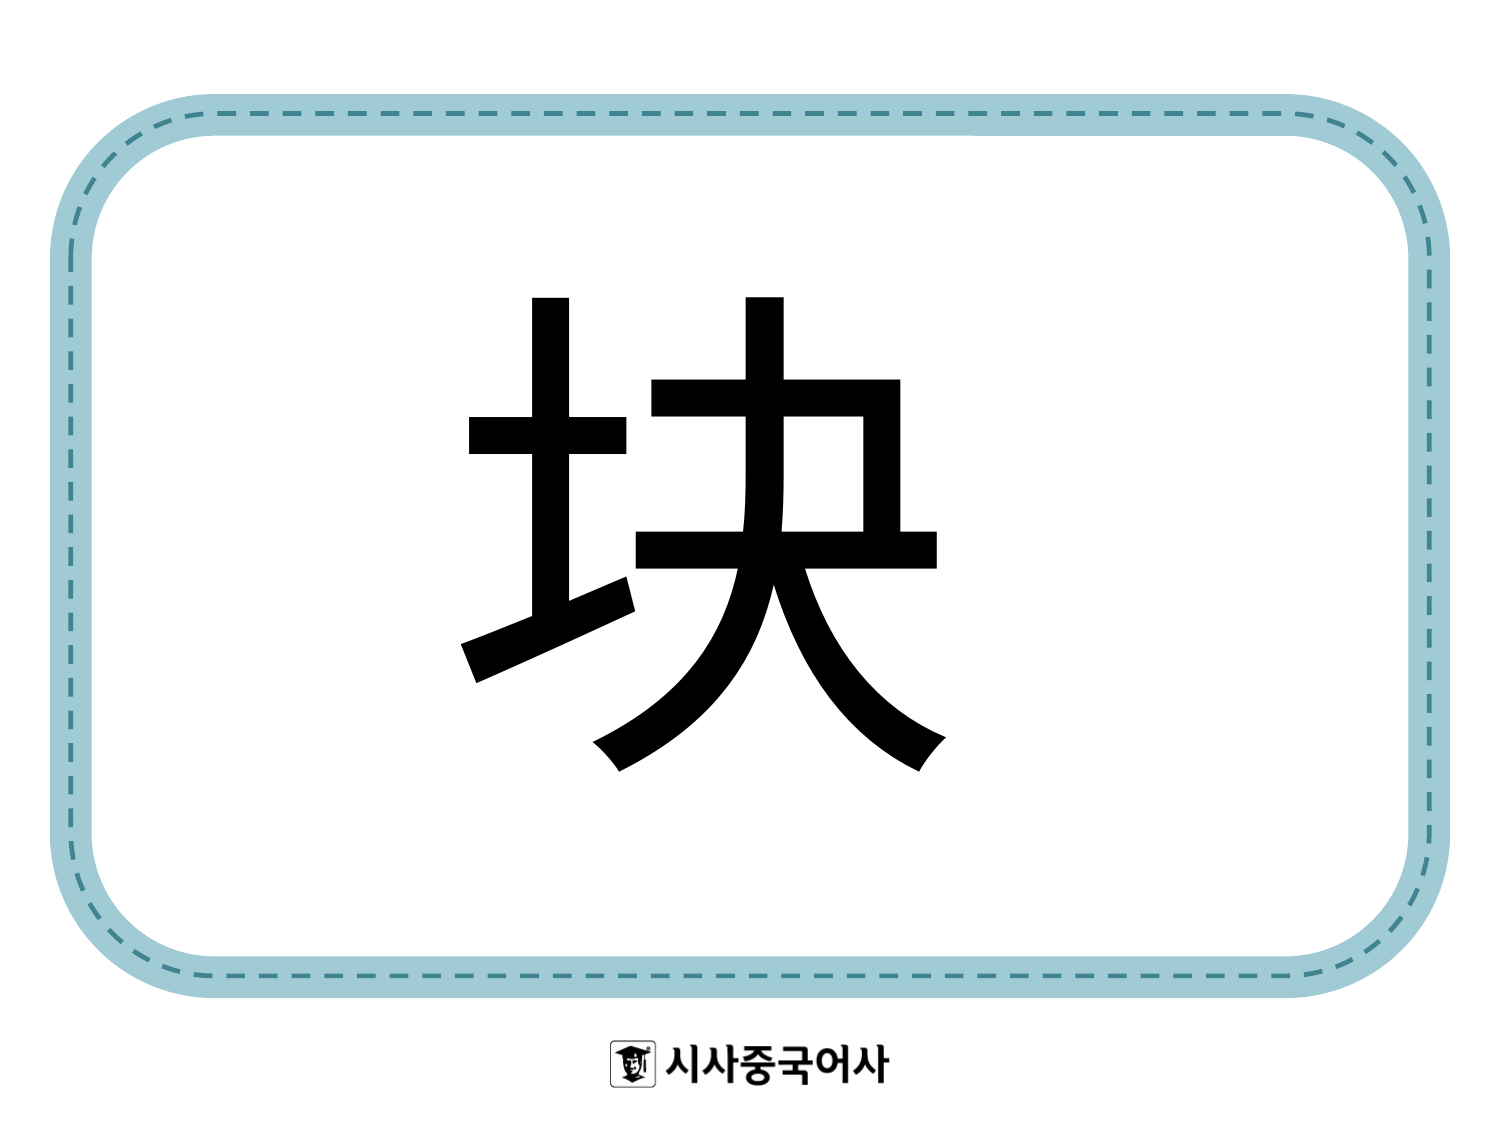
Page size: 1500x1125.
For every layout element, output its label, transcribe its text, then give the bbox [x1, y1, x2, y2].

picture [602, 1034, 898, 1094]
text_box 块 [145, 189, 1354, 853]
